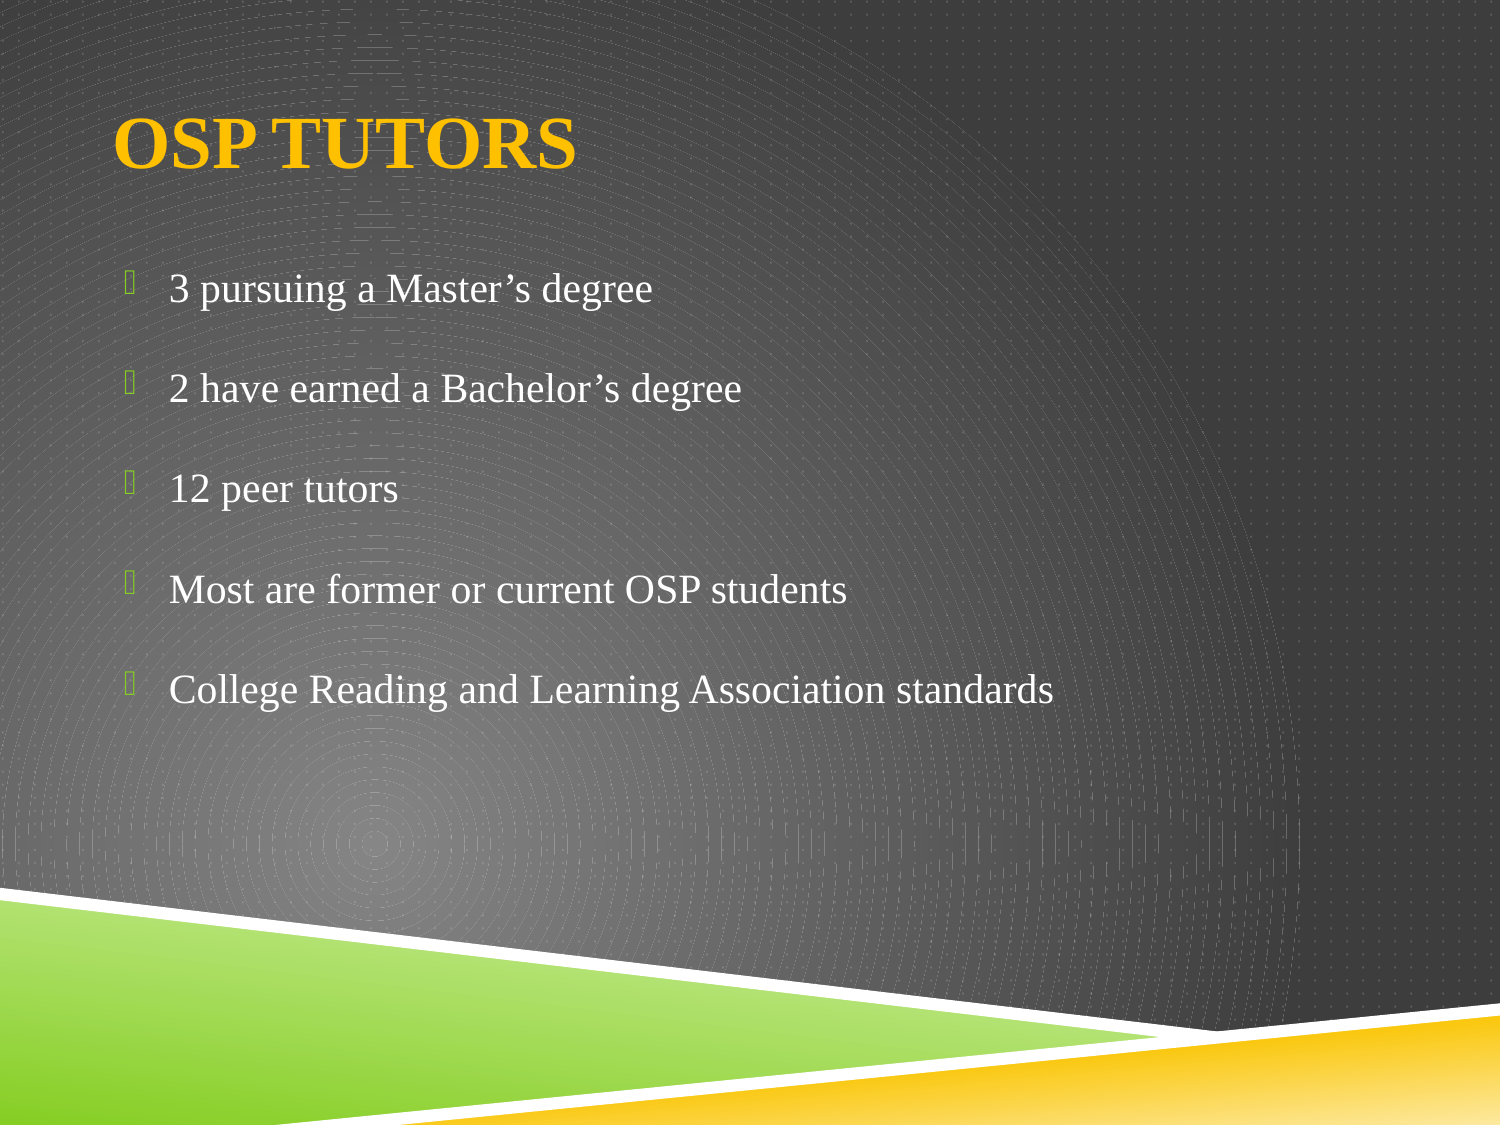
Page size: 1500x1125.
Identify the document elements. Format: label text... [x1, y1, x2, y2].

list 3 pursuing a Master’s degree 2 have earned a Bachelor’s degree 12 peer tutors Most are former or current OSP students College Reading and Learning Association standards [112, 203, 1415, 903]
title OSP Tutors [112, 45, 1388, 203]
